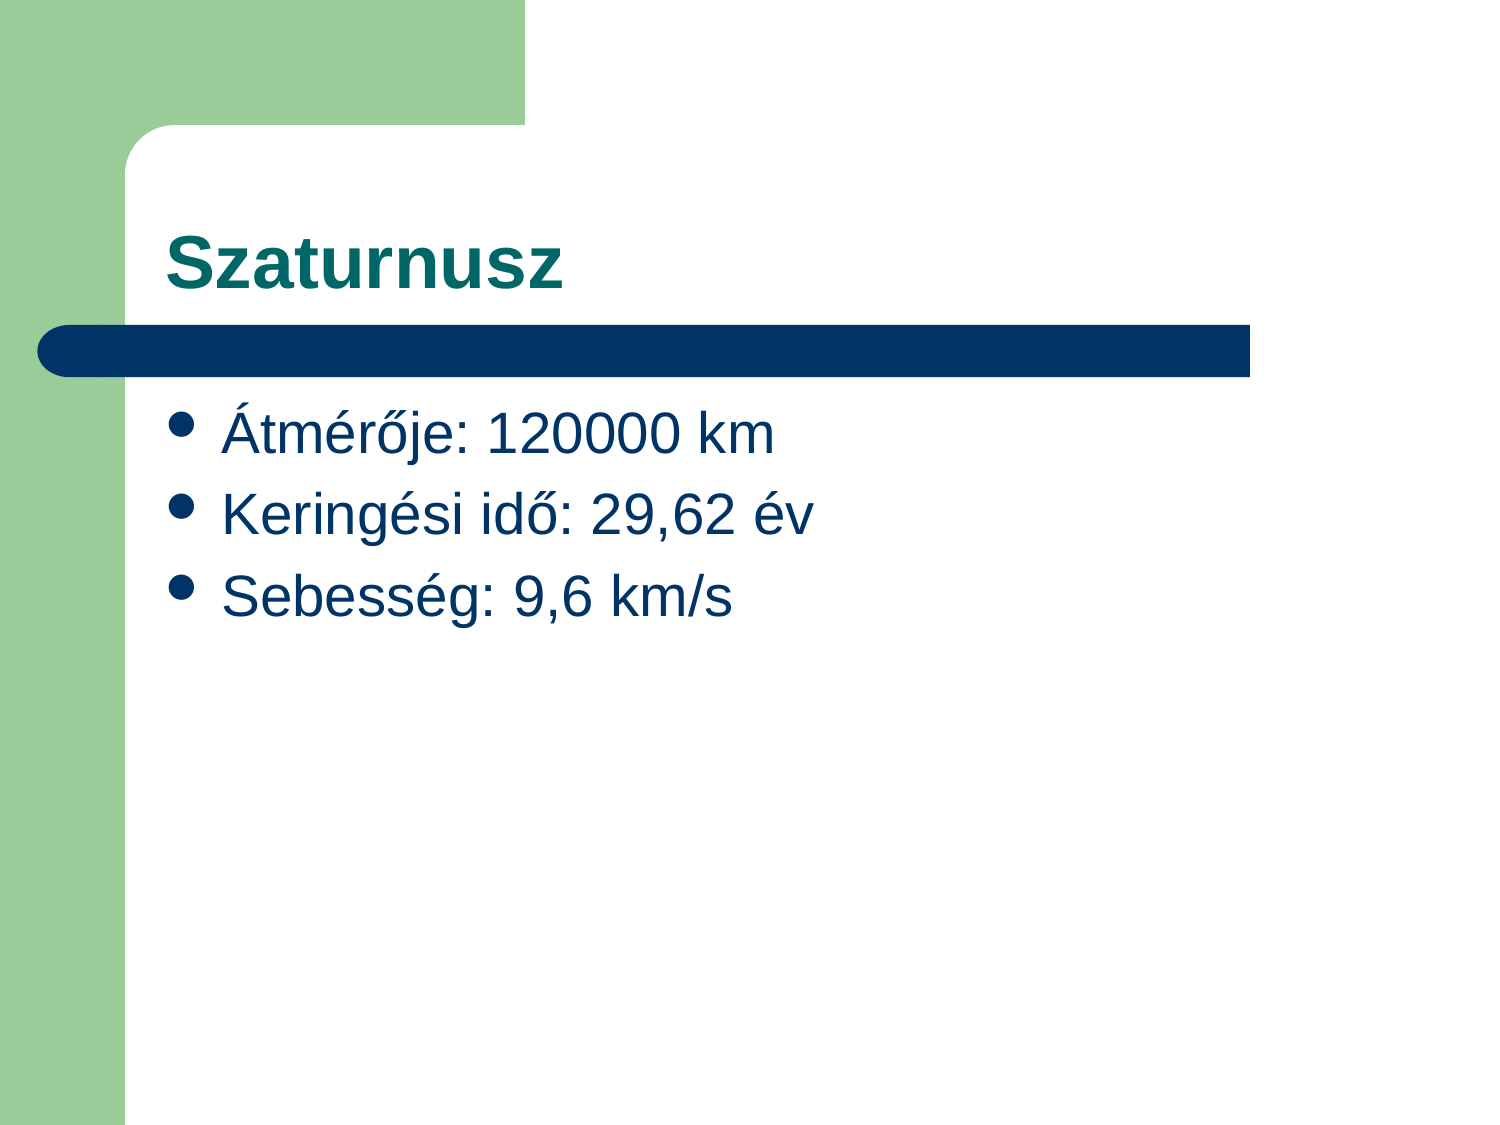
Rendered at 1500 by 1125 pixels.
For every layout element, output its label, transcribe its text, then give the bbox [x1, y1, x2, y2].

list Átmérője: 120000 km Keringési idő: 29,62 év Sebesség: 9,6 km/s [149, 387, 1463, 1001]
title Szaturnusz [149, 124, 1463, 313]
